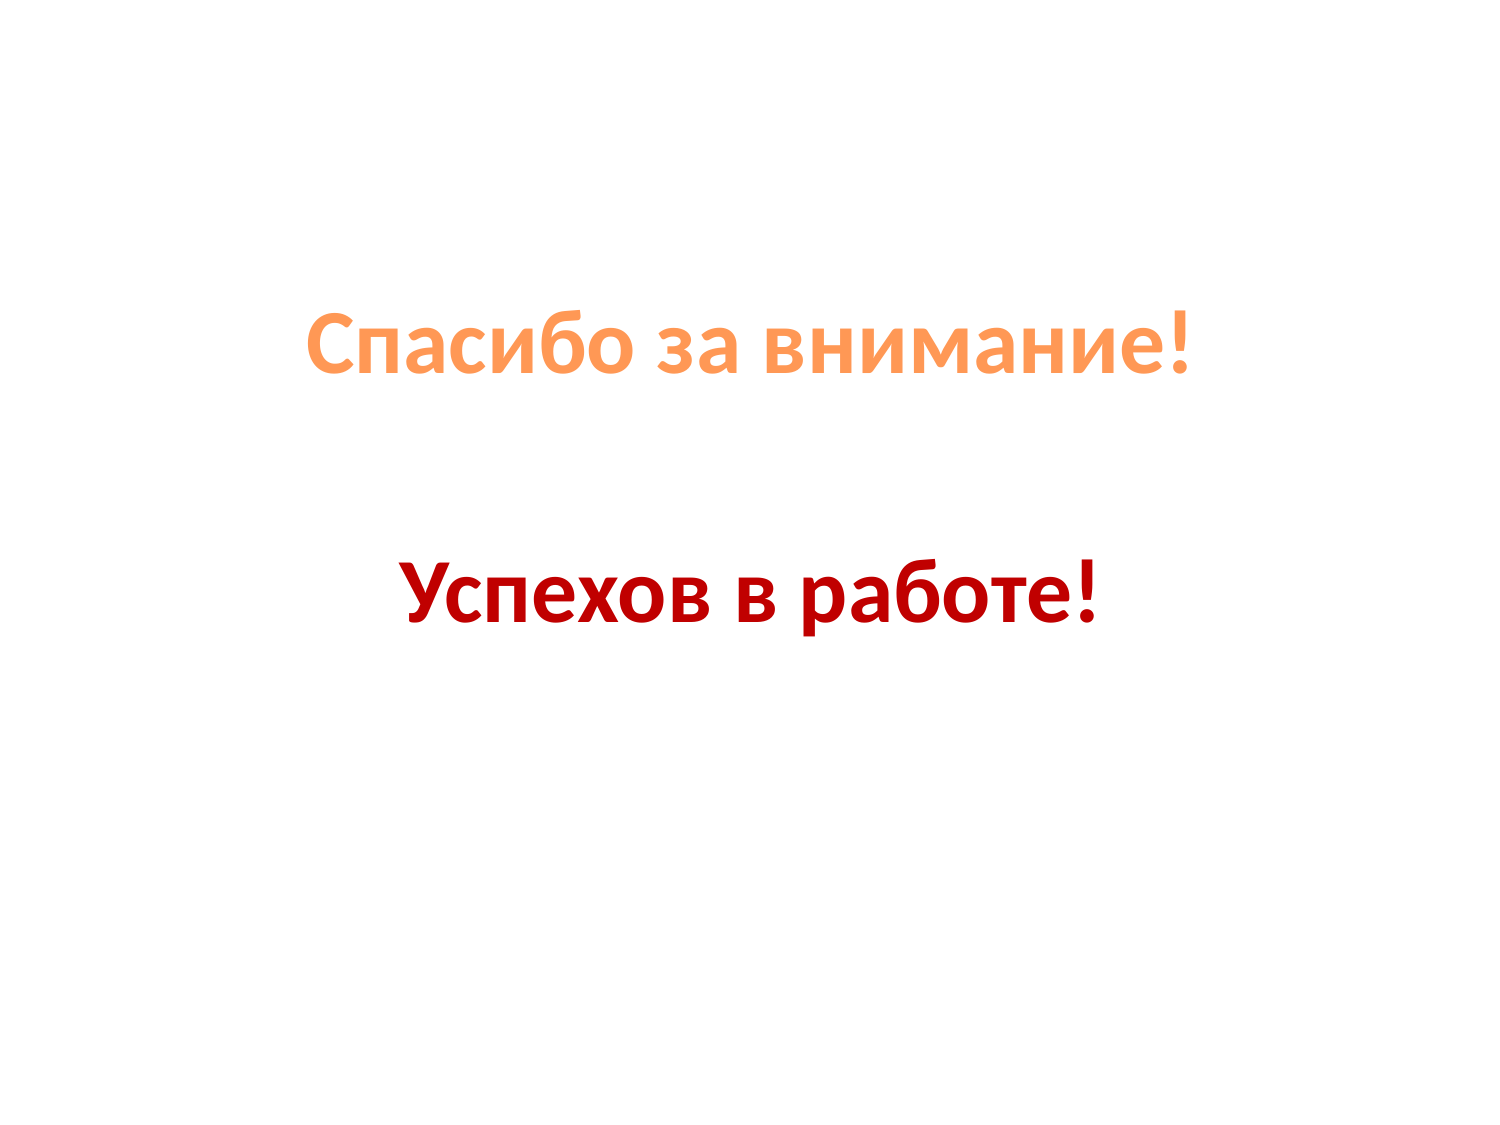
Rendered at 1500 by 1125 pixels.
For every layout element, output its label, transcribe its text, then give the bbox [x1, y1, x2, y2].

title Спасибо за внимание! [76, 243, 1427, 431]
text_box Успехов в работе! [76, 491, 1427, 680]
